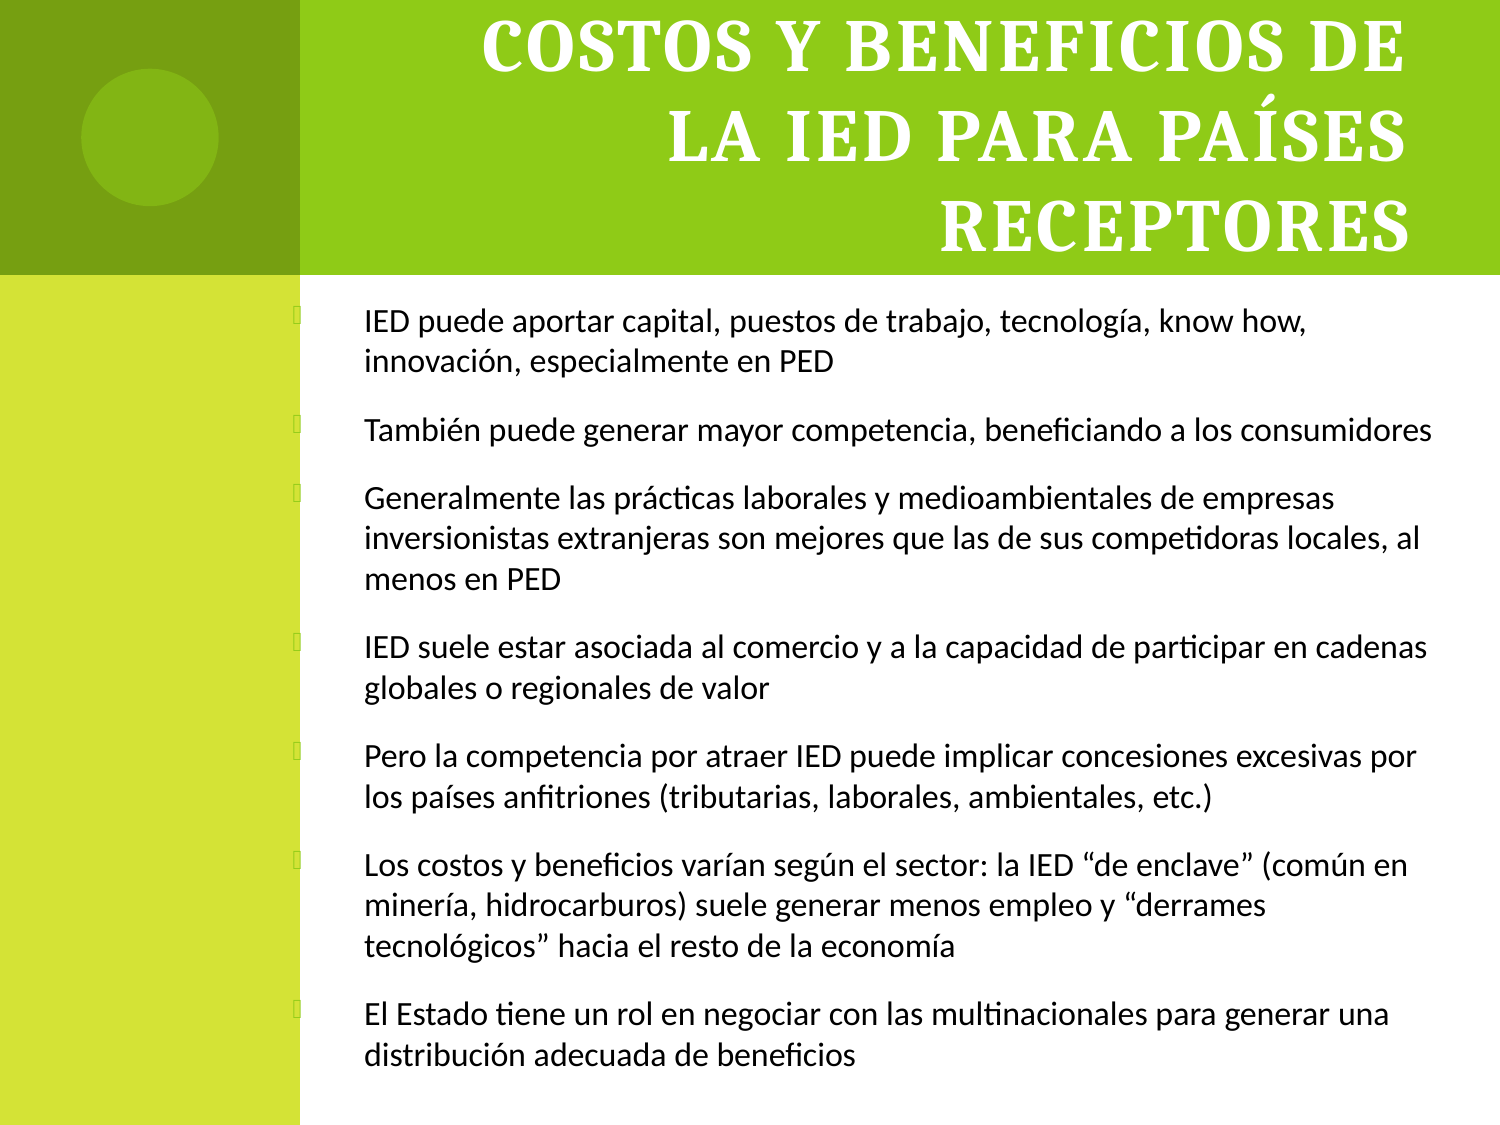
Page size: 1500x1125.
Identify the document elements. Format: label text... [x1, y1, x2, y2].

title Costos y beneficios de la IED para países receptores [399, 37, 1425, 225]
list IED puede aportar capital, puestos de trabajo, tecnología, know how, innovación, especialmente en PED También puede generar mayor competencia, beneficiando a los consumidores Generalmente las prácticas laborales y medioambientales de empresas inversionistas extranjeras son mejores que las de sus competidoras locales, al menos en PED IED suele estar asociada al comercio y a la capacidad de participar en cadenas globales o regionales de valor Pero la competencia por atraer IED puede implicar concesiones excesivas por los países anfitriones (tributarias, laborales, ambientales, etc.) Los costos y beneficios varían según el sector: la IED “de enclave” (común en minería, hidrocarburos) suele generar menos empleo y “derrames tecnológicos” hacia el resto de la economía El Estado tiene un rol en negociar con las multinacionales para generar una distribución adecuada de beneficios [277, 290, 1459, 1094]
